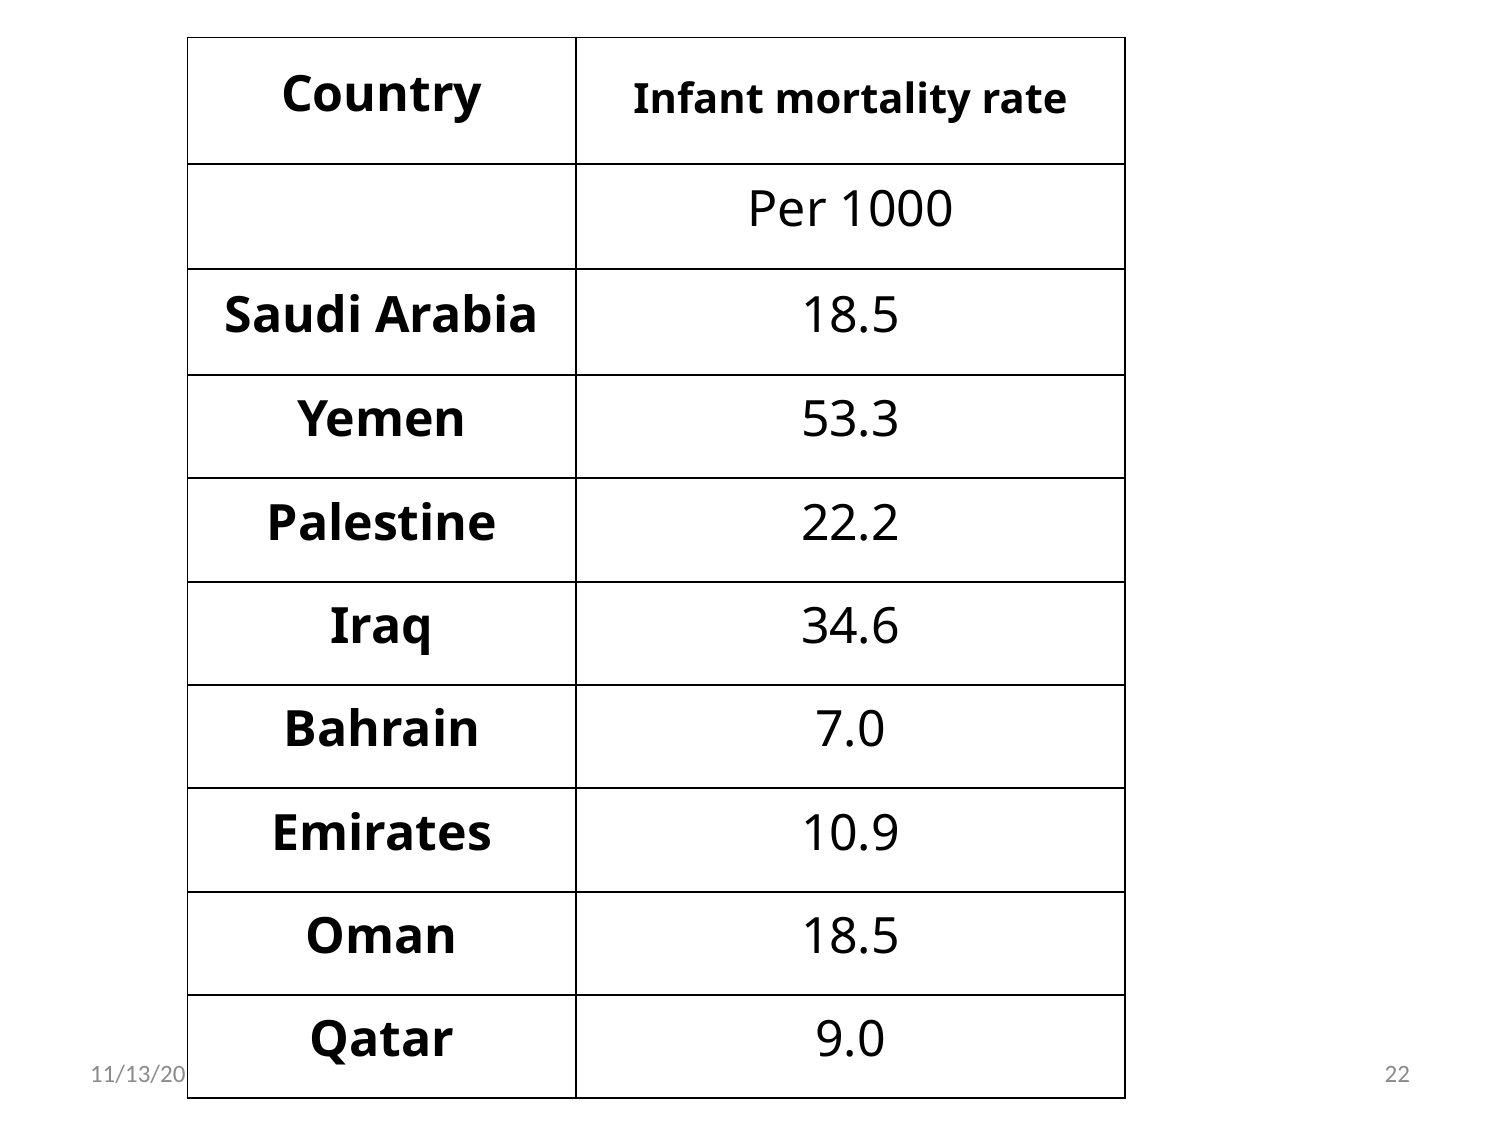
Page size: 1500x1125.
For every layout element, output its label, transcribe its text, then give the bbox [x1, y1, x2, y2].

table_cell Yemen [188, 376, 575, 477]
table_header Country [188, 38, 575, 163]
table_cell 22.2 [577, 479, 1124, 581]
table_cell [188, 165, 575, 268]
table_cell Iraq [188, 583, 575, 684]
table_header Infant mortality rate [577, 38, 1124, 163]
table_cell 18.5 [577, 893, 1124, 994]
table_cell Bahrain [188, 686, 575, 787]
table_cell Qatar [188, 996, 575, 1097]
table_cell Saudi Arabia [188, 270, 575, 374]
slide_number 22 [1074, 1042, 1425, 1103]
table_cell 53.3 [577, 376, 1124, 477]
table_cell Oman [188, 893, 575, 994]
table_cell 10.9 [577, 789, 1124, 891]
table_cell 34.6 [577, 583, 1124, 684]
table_cell 18.5 [577, 270, 1124, 374]
table_cell Palestine [188, 479, 575, 581]
table_cell 9.0 [577, 996, 1124, 1097]
table_cell 7.0 [577, 686, 1124, 787]
table_cell Per 1000 [577, 165, 1124, 268]
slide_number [75, 1042, 425, 1103]
table_cell Emirates [188, 789, 575, 891]
